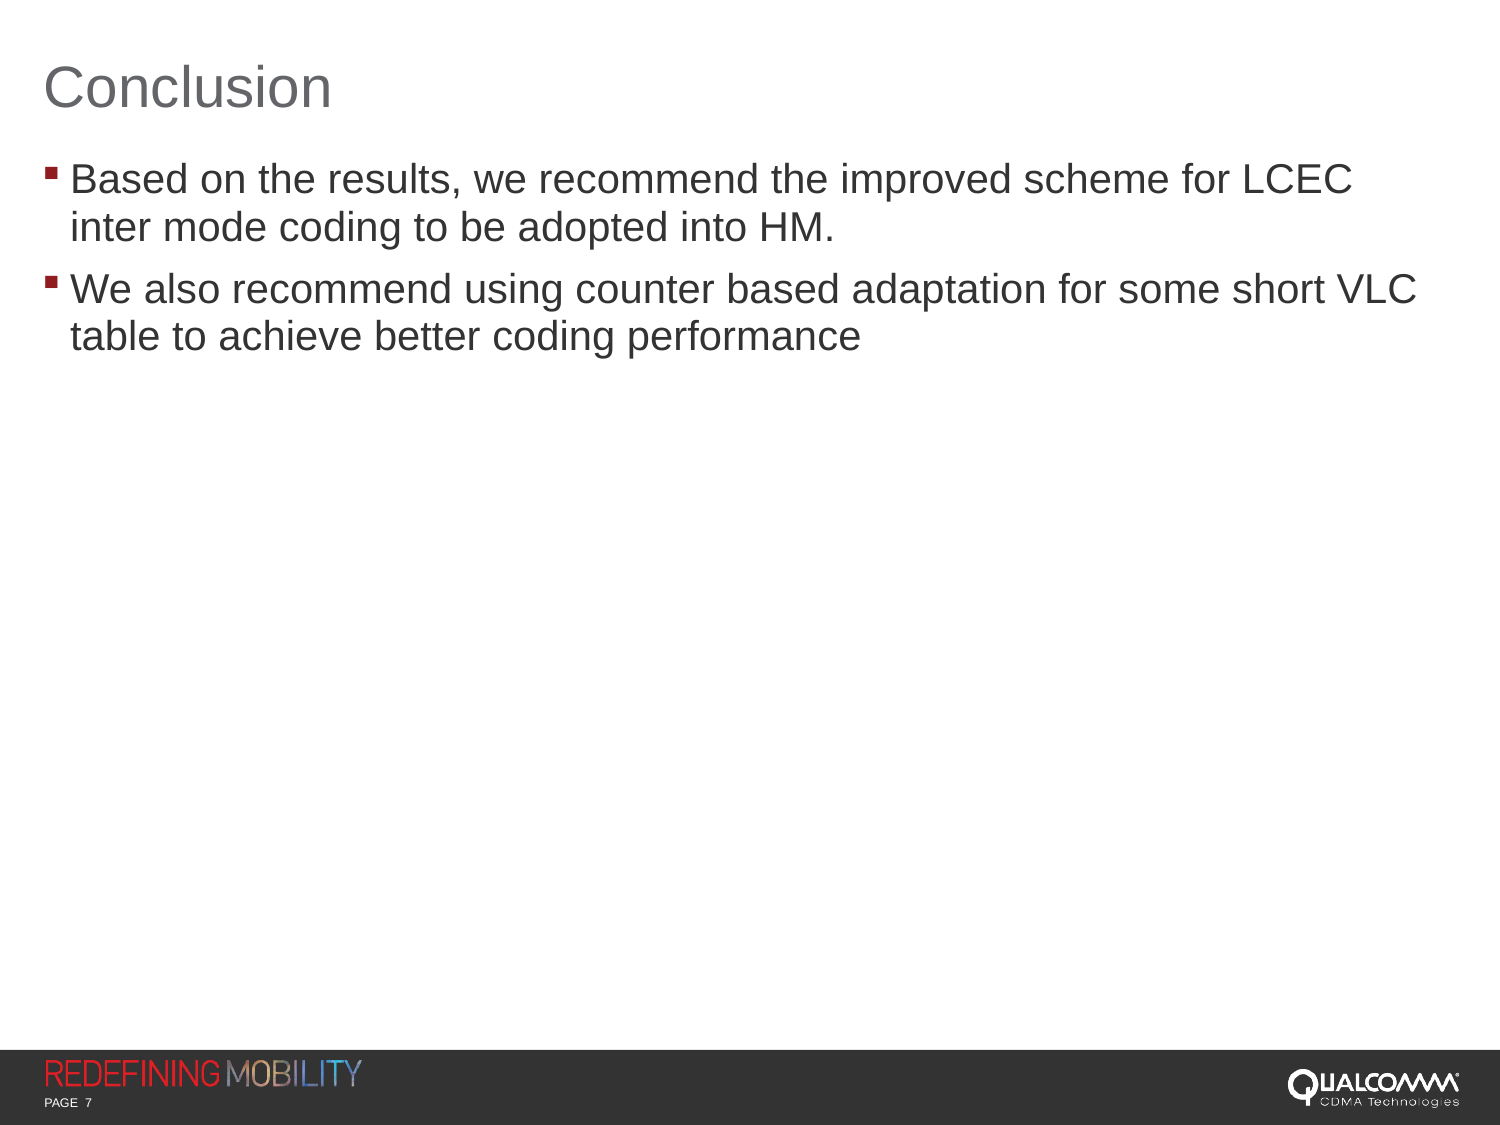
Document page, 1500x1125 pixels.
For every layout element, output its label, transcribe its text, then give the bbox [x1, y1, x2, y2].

list Based on the results, we recommend the improved scheme for LCEC inter mode coding to be adopted into HM. We also recommend using counter based adaptation for some short VLC table to achieve better coding performance [26, 148, 1457, 1021]
picture [1278, 1058, 1478, 1114]
title Conclusion [28, 44, 1462, 138]
picture [30, 1048, 372, 1099]
